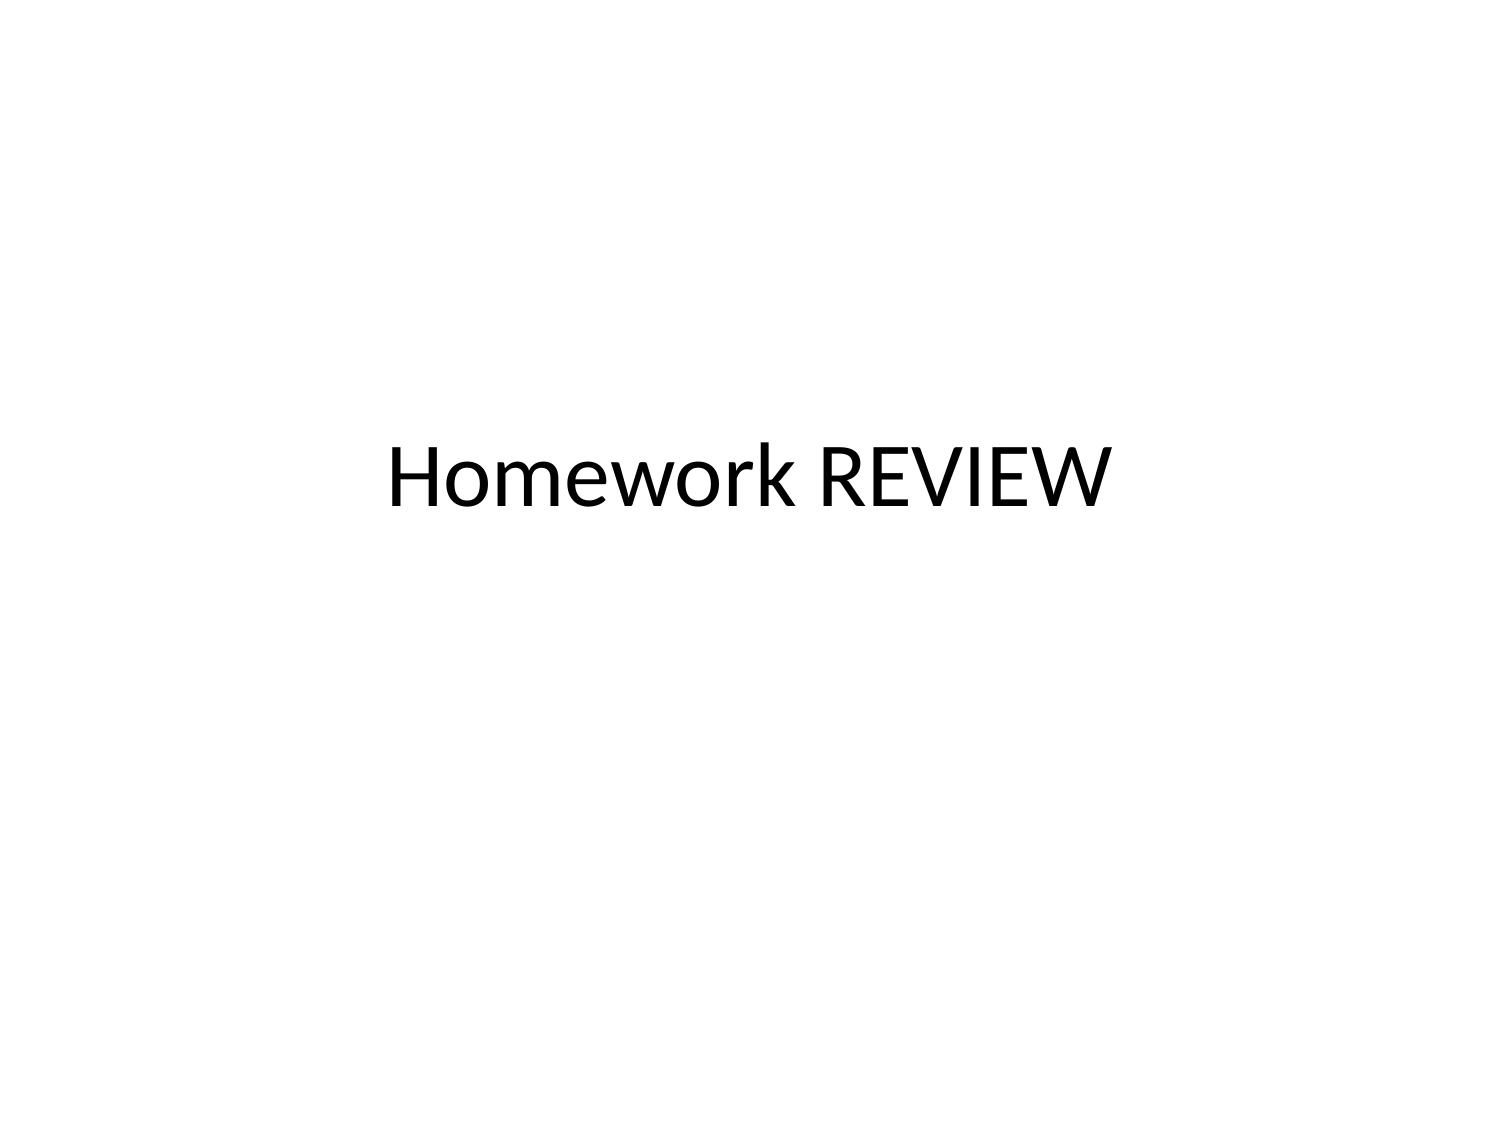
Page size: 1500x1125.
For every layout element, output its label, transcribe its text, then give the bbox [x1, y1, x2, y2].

title Homework REVIEW [112, 349, 1388, 591]
